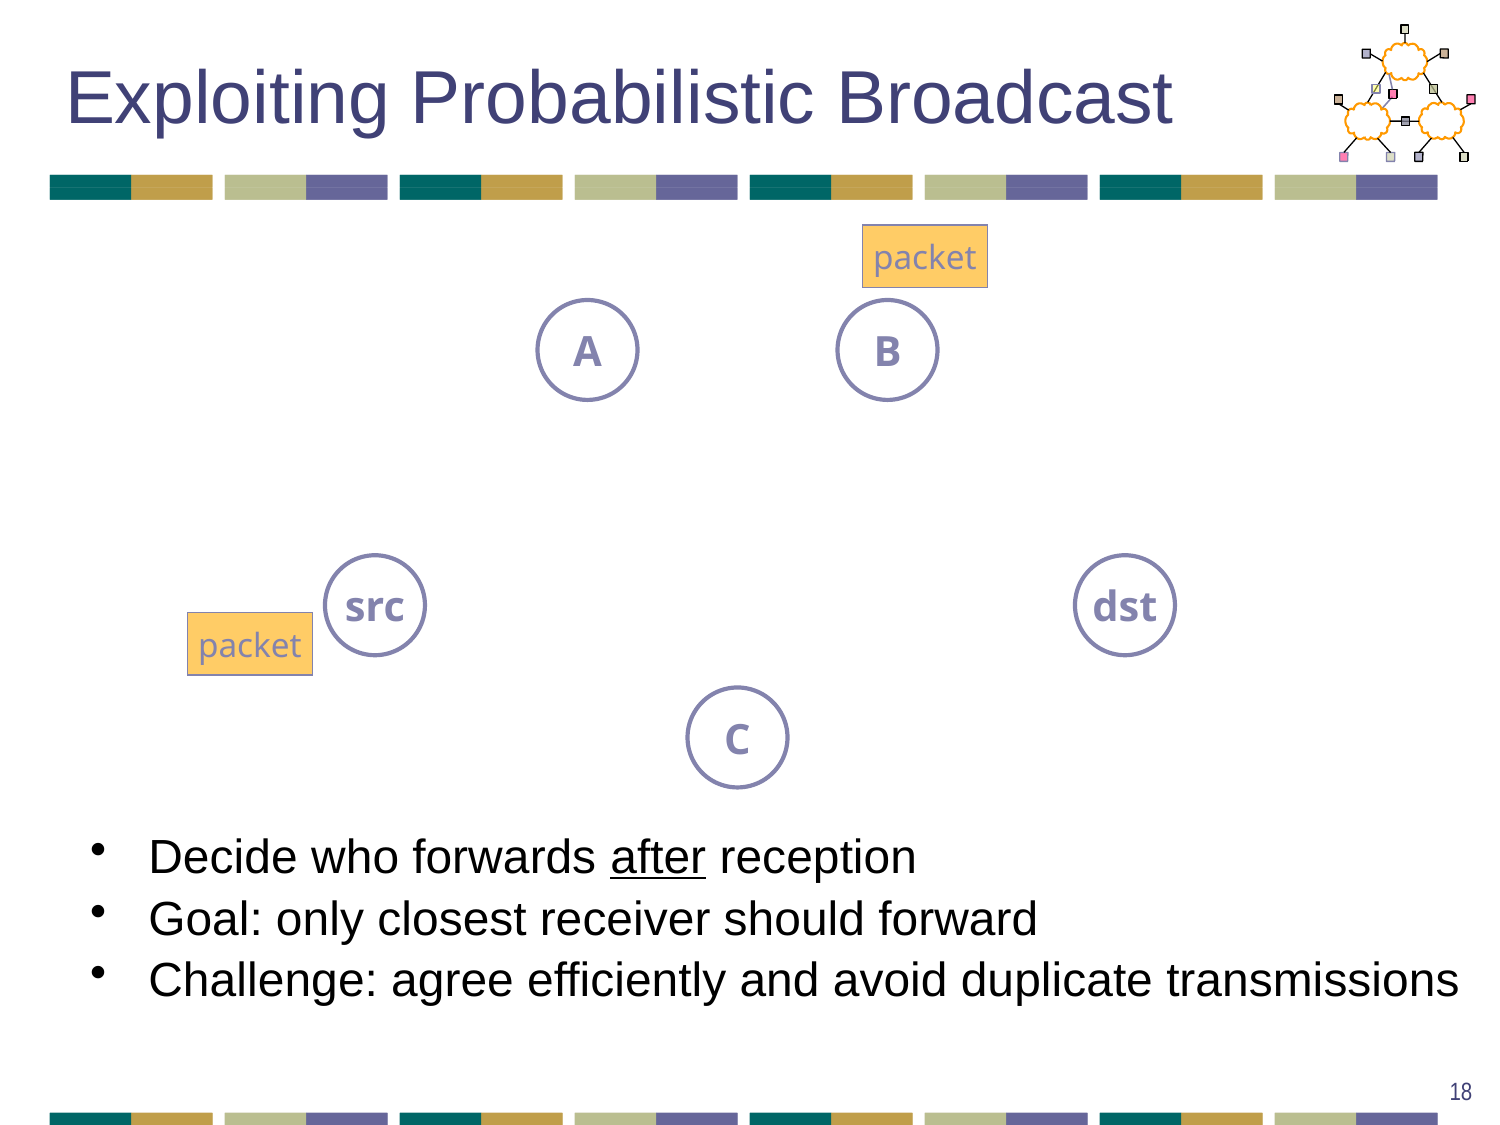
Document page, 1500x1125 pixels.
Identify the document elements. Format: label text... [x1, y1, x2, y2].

text_box packet [862, 224, 988, 288]
text_box A [537, 299, 638, 400]
list Decide who forwards after reception Goal: only closest receiver should forward Challenge: agree efficiently and avoid duplicate transmissions [75, 825, 1500, 1030]
text_box dst [1074, 555, 1175, 656]
slide_number 18 [1174, 1037, 1488, 1113]
text_box packet [187, 612, 313, 675]
text_box C [687, 687, 788, 788]
title Exploiting Probabilistic Broadcast [50, 24, 1438, 163]
text_box B [837, 299, 938, 400]
text_box src [324, 555, 425, 656]
